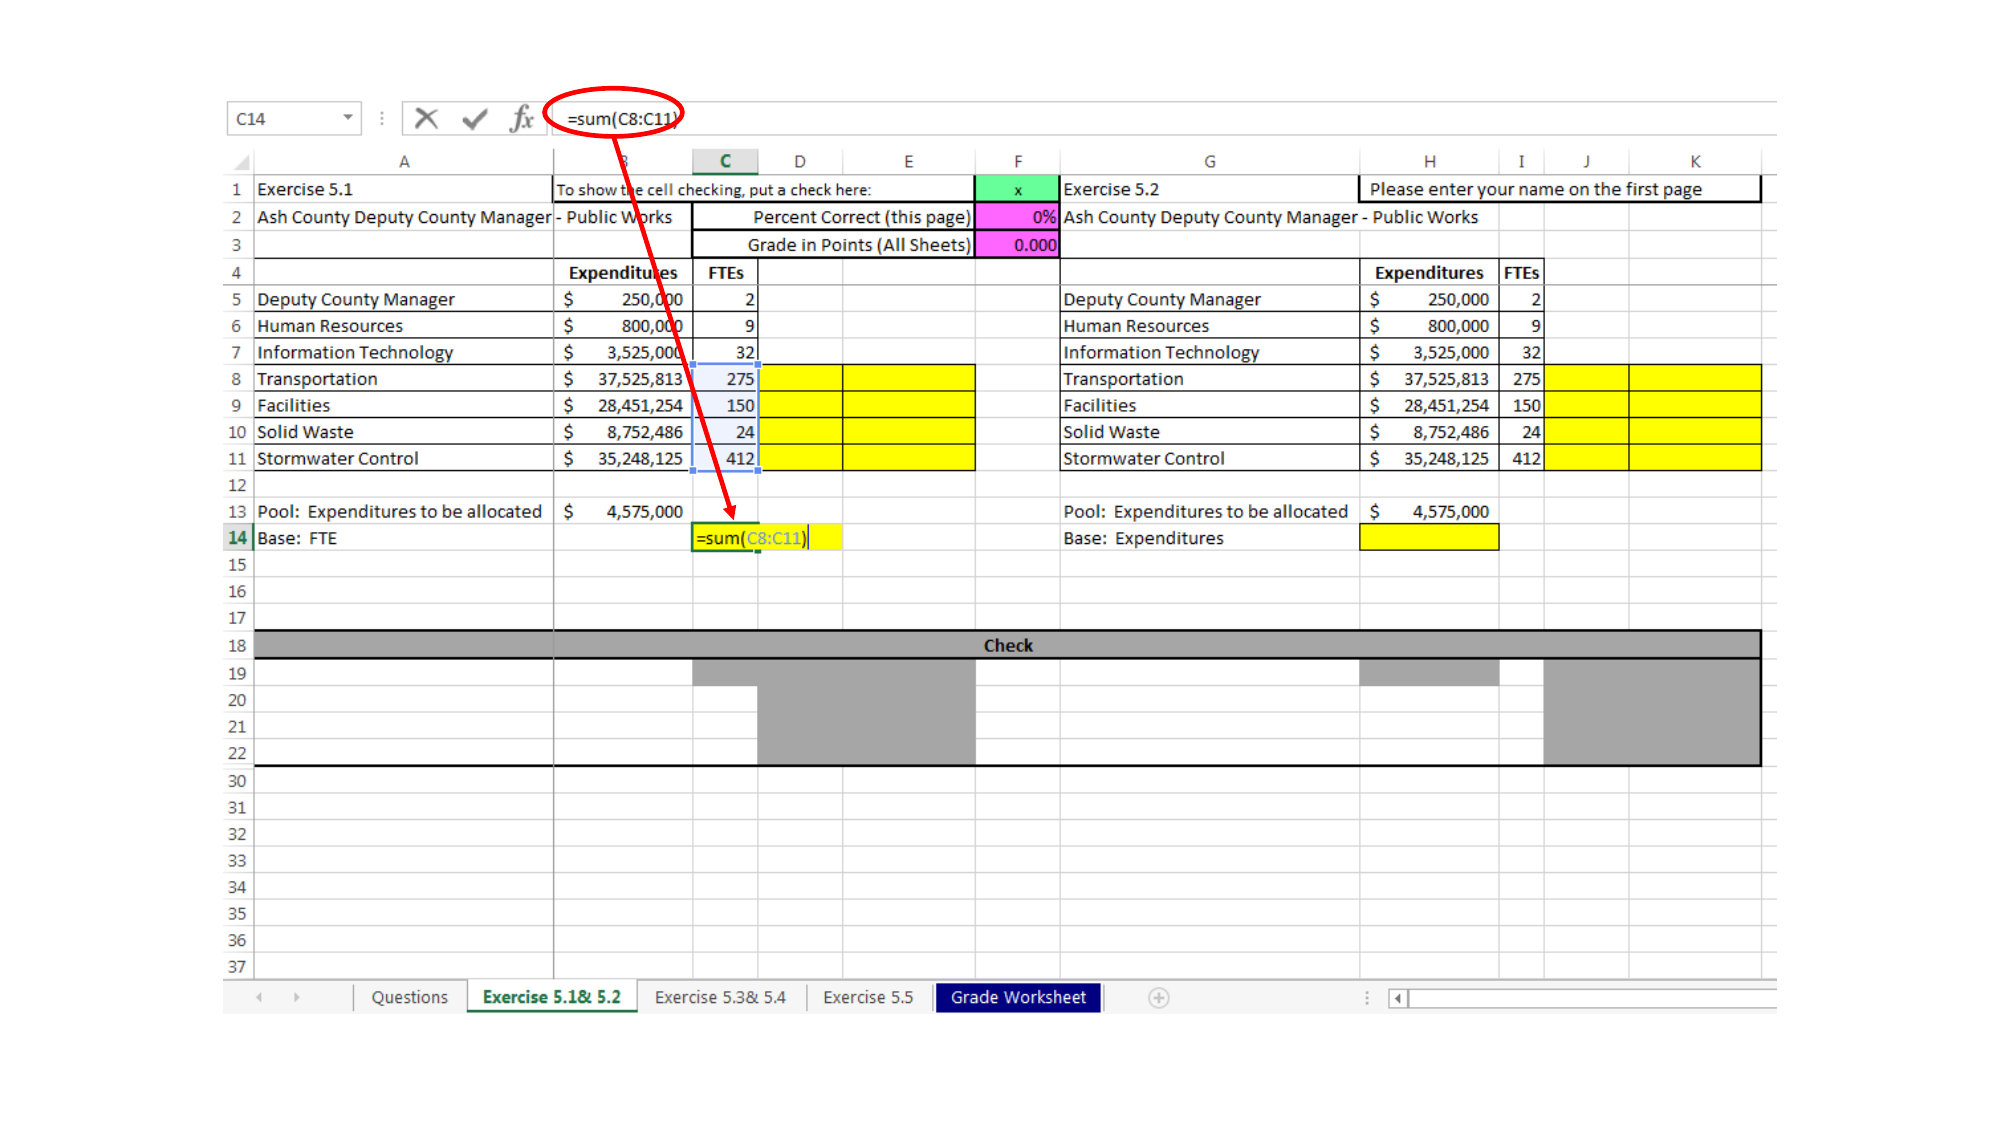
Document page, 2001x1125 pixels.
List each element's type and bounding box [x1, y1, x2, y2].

list [223, 88, 1777, 1014]
text_box [613, 136, 734, 521]
